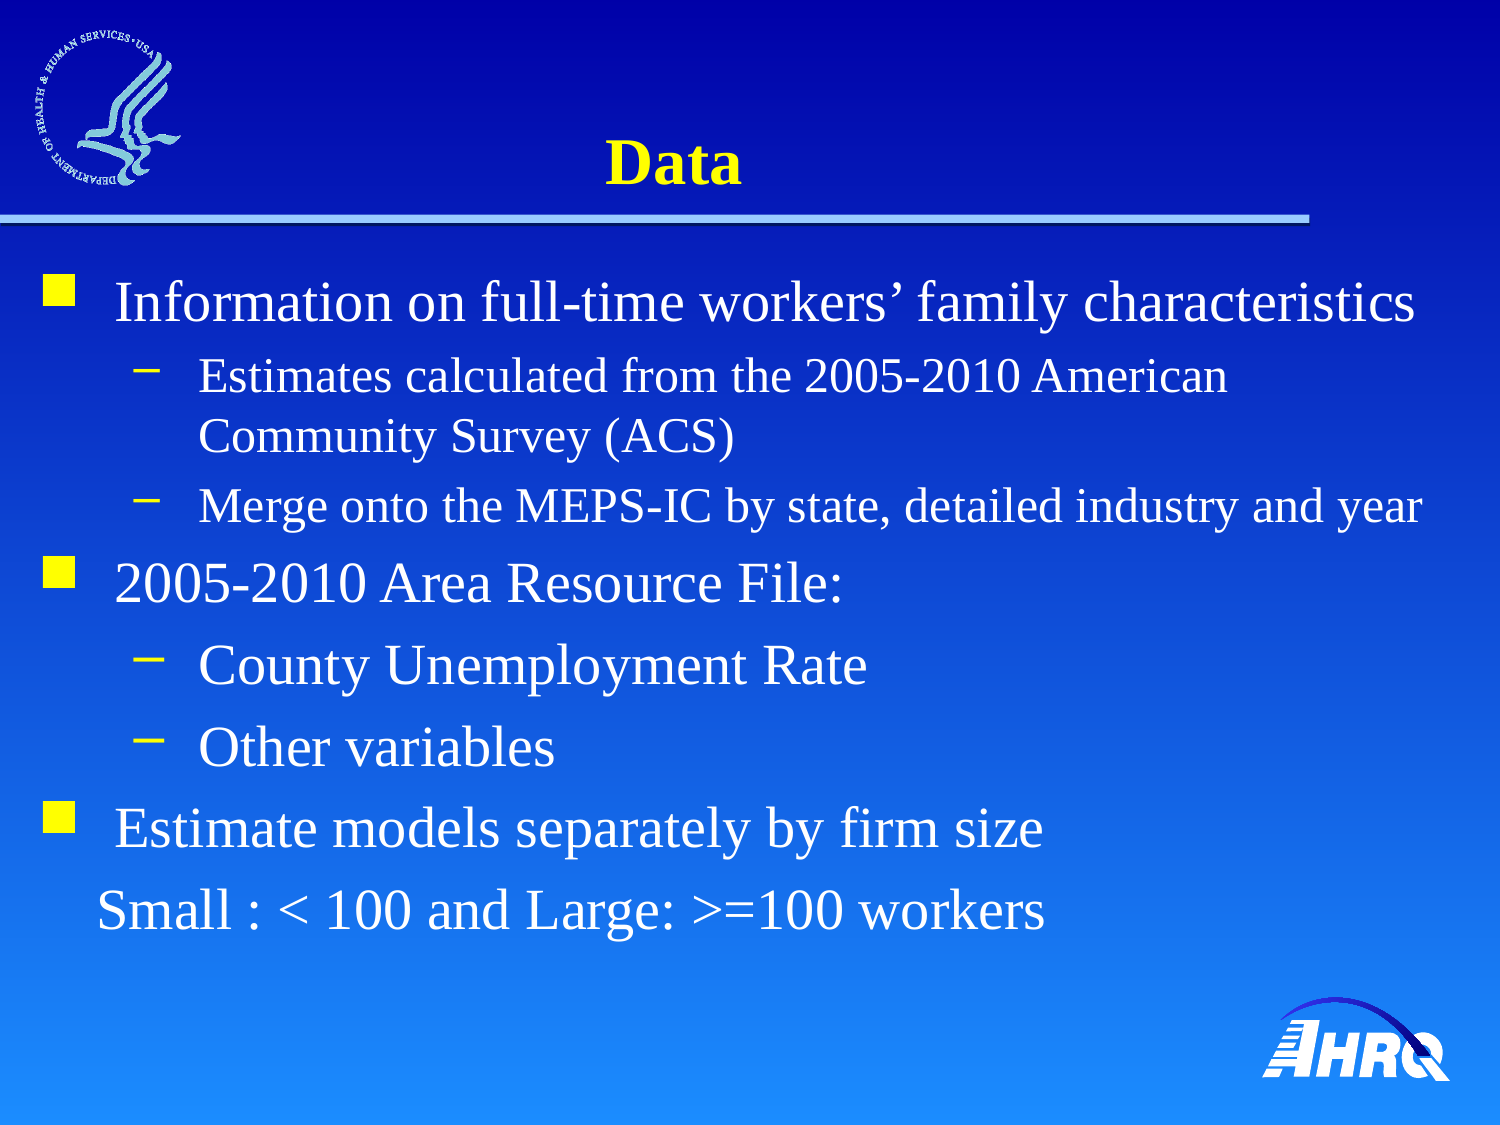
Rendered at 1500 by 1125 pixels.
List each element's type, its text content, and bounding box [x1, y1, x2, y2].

picture [16, 12, 196, 210]
title Data [249, 54, 1099, 207]
list Information on full-time workers’ family characteristics Estimates calculated from the 2005-2010 American Community Survey (ACS) Merge onto the MEPS-IC by state, detailed industry and year 2005-2010 Area Resource File: County Unemployment Rate Other variables Estimate models separately by firm size Small : < 100 and Large: >=100 workers [23, 254, 1477, 977]
